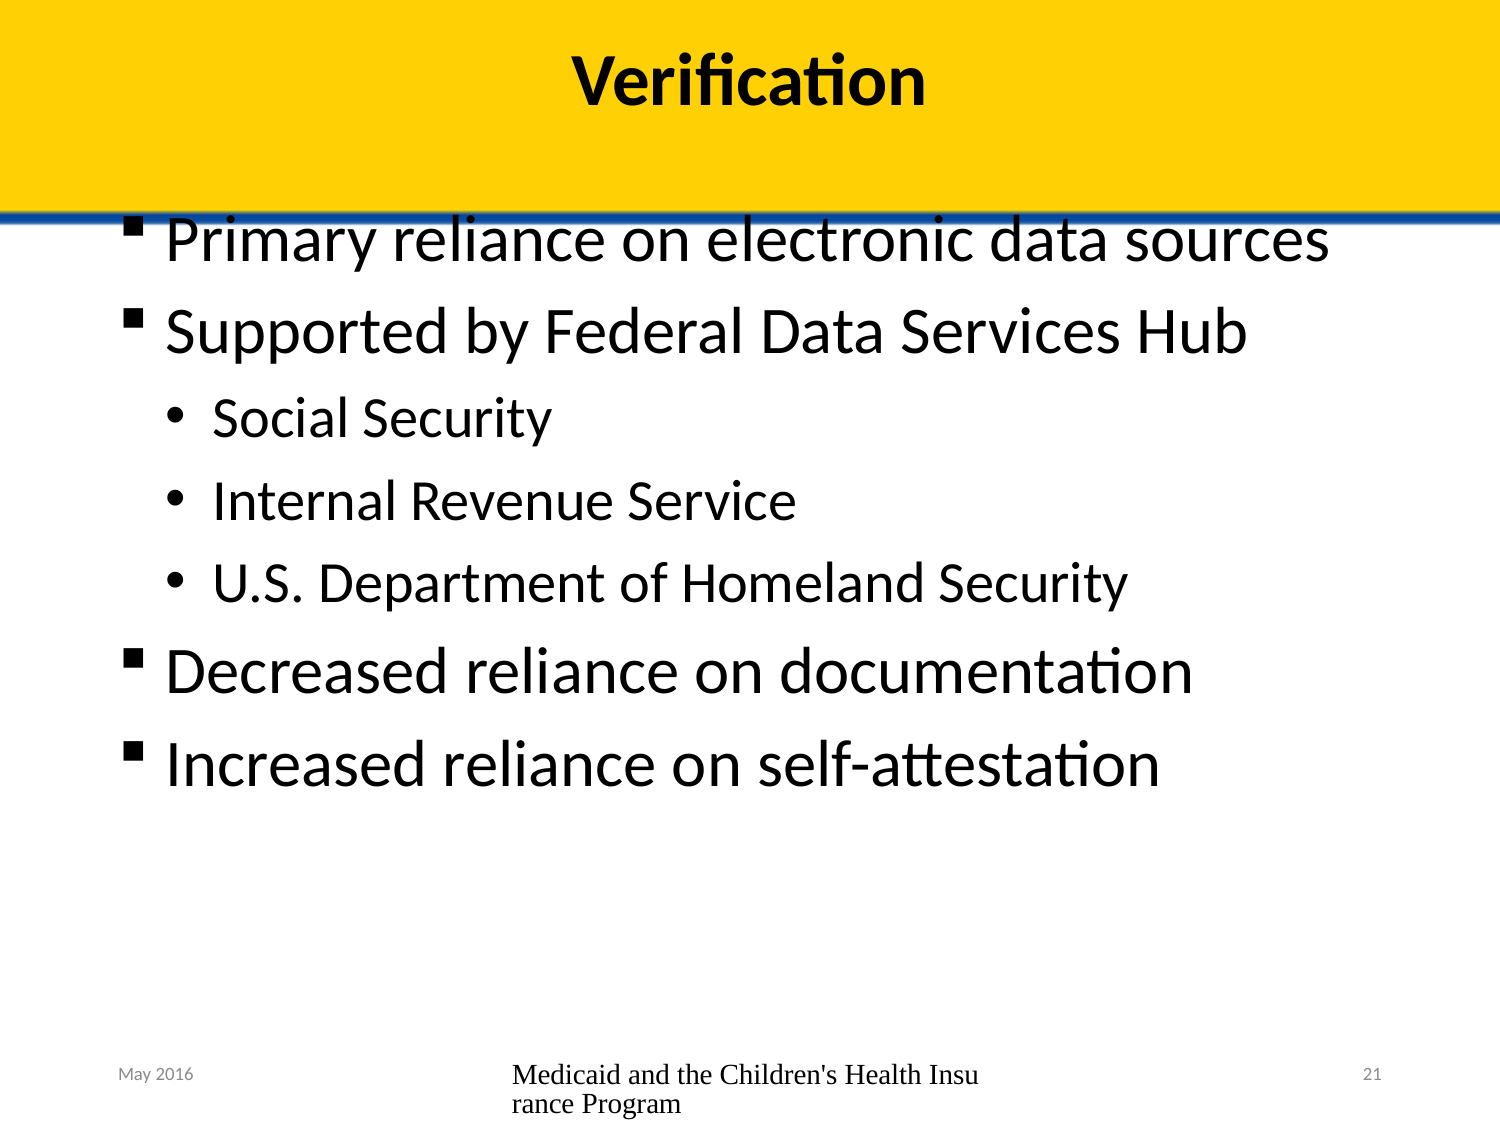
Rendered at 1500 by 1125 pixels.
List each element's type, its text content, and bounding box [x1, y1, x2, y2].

picture [0, 0, 1500, 1125]
footer Medicaid and the Children's Health Insurance Program [496, 1042, 1004, 1103]
list Primary reliance on electronic data sources Supported by Federal Data Services Hub Social Security Internal Revenue Service U.S. Department of Homeland Security Decreased reliance on documentation Increased reliance on self-attestation [103, 186, 1397, 1014]
title Verification [103, 2, 1397, 161]
slide_number 21 [1059, 1042, 1397, 1103]
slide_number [103, 1042, 441, 1103]
